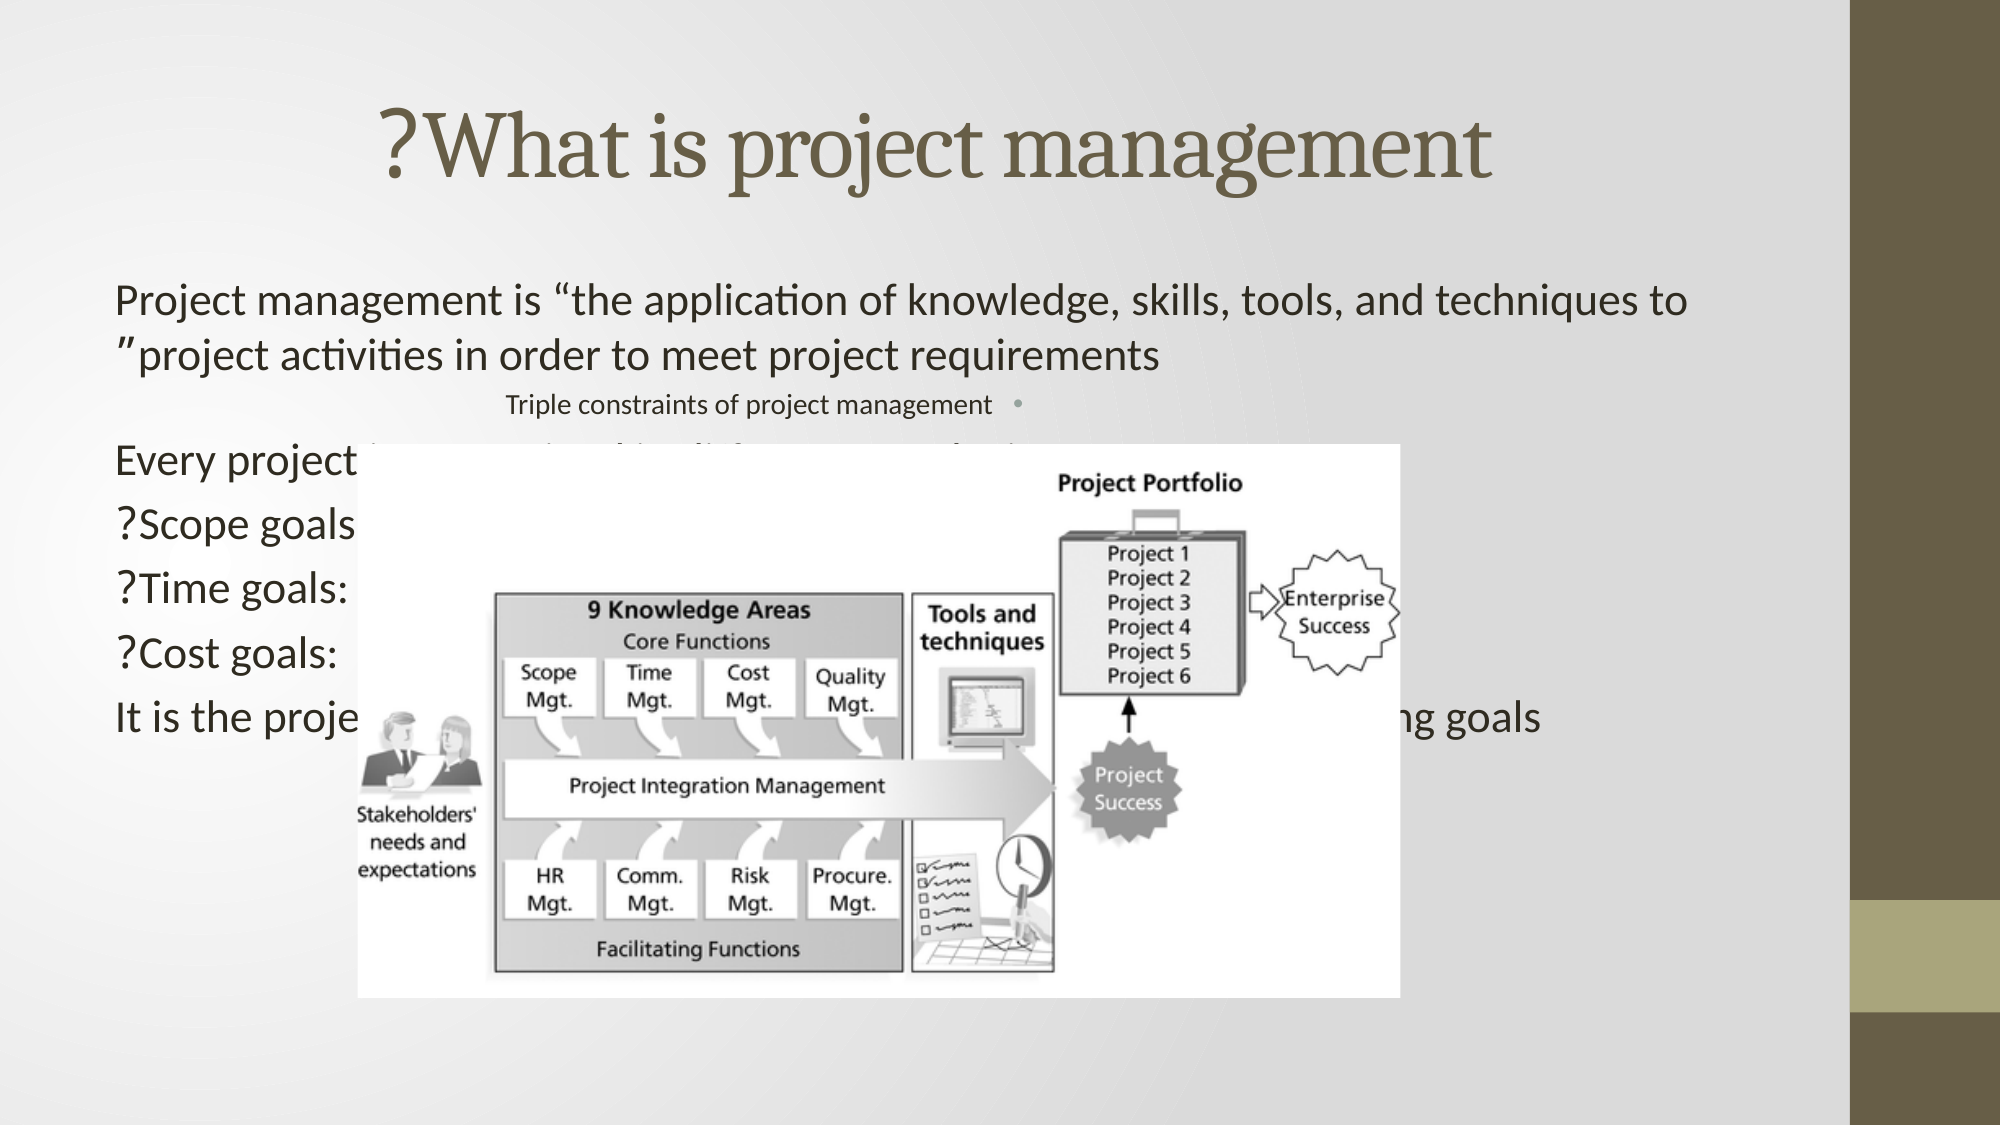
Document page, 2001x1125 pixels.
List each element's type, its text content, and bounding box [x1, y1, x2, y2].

picture [356, 444, 1401, 999]
title What is project management? [99, 45, 1767, 233]
list Project management is “the application of knowledge, skills, tools, and techniques to project activities in order to meet project requirements” Triple constraints of project management Every project is constrained in different ways by its Scope goals: What is the project trying to accomplish? Time goals: How long should it take to complete? Cost goals: What should it cost? It is the project manager’s duty to balance these three often competing goals [99, 262, 1767, 1050]
